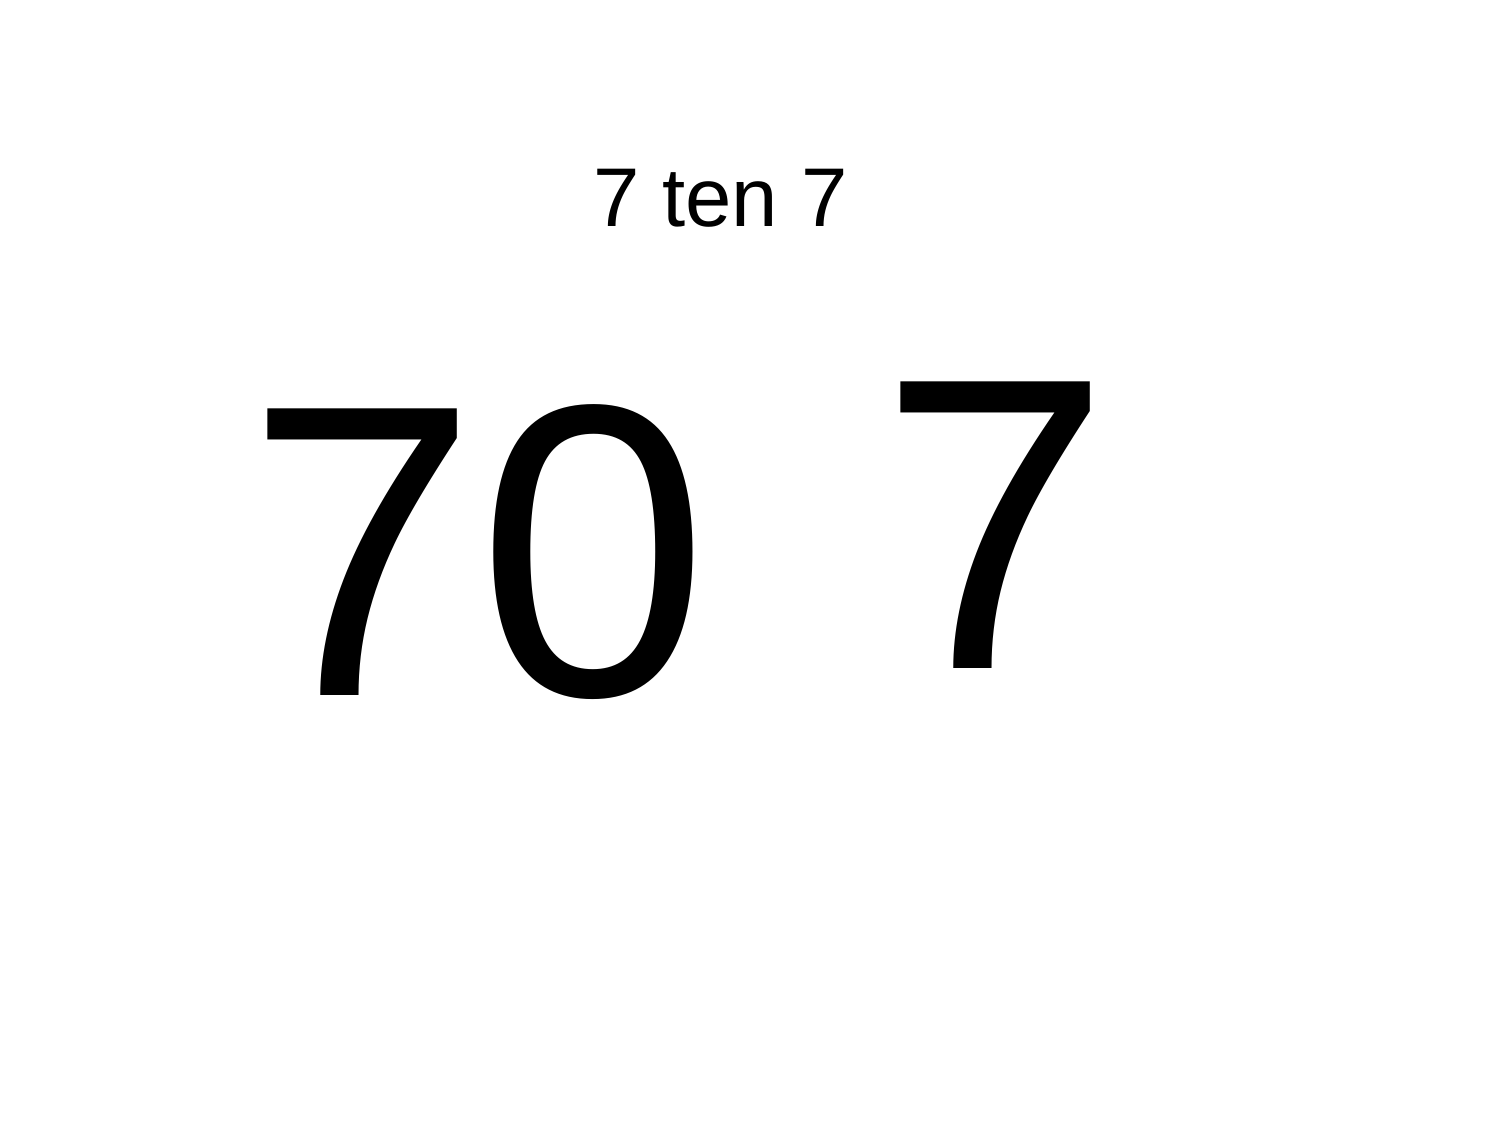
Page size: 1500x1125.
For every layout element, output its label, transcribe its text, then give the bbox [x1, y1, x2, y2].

text_box 70 [231, 271, 759, 786]
text_box 7 [865, 244, 1219, 760]
text_box 7 ten 7 [133, 136, 1308, 251]
